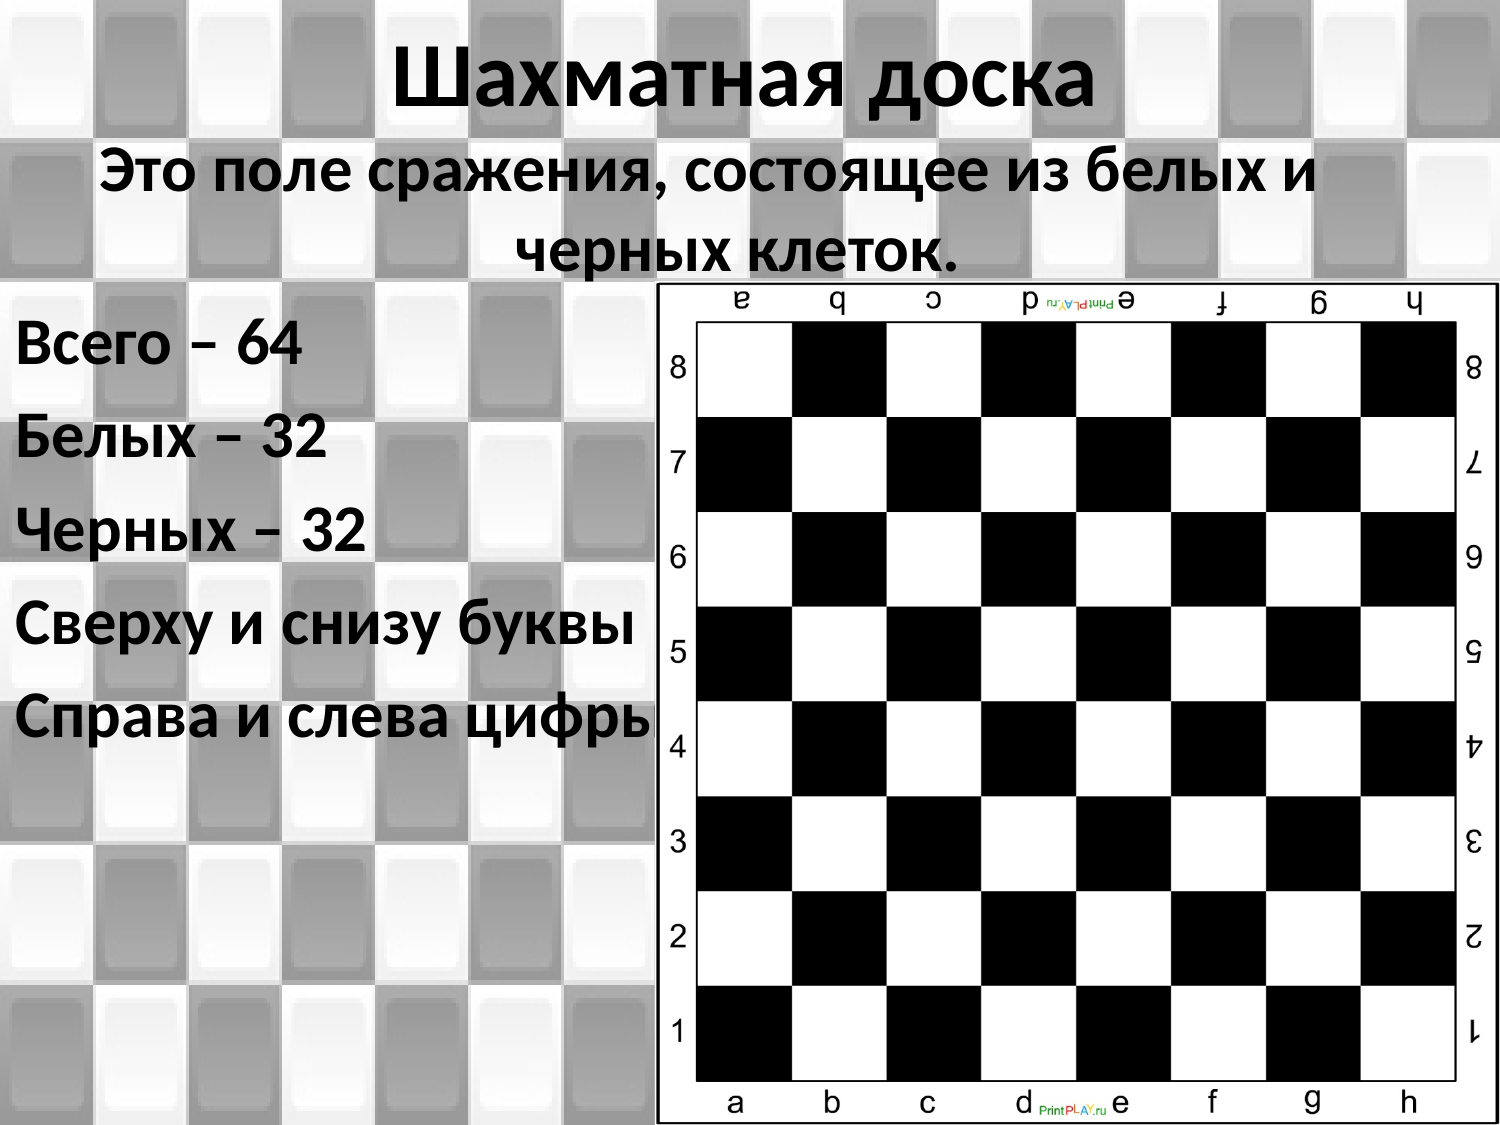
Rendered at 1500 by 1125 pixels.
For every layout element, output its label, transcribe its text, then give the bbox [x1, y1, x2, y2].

picture [655, 280, 1500, 1125]
list Это поле сражения, состоящее из белых и черных клеток. Всего – 64 Белых – 32 Черных – 32 Сверху и снизу буквы Справа и слева цифры [0, 117, 1421, 860]
title Шахматная доска [70, 0, 1421, 117]
